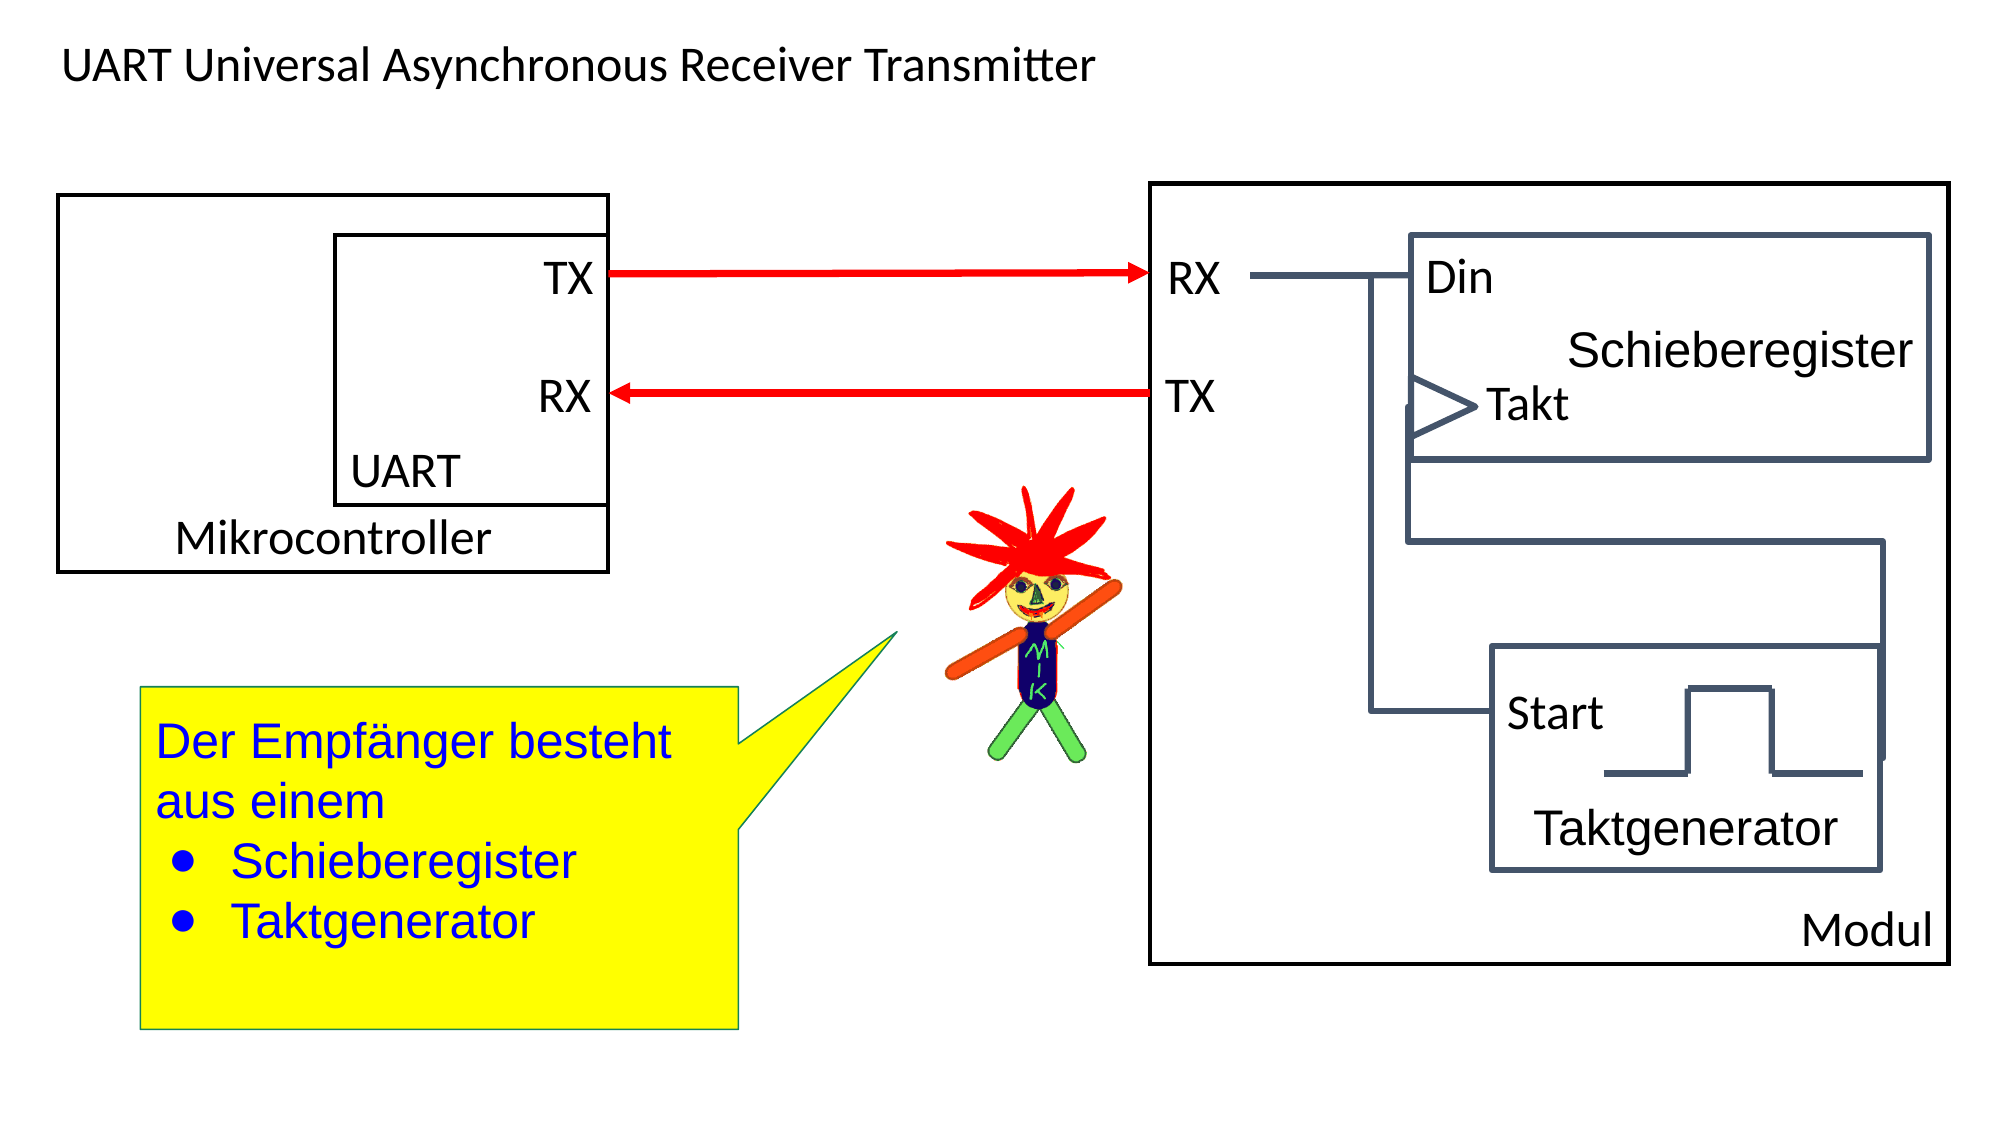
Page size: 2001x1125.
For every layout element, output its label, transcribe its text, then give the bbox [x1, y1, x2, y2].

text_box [1410, 406, 1881, 759]
text_box Der Empfänger besteht aus einem Schieberegister Taktgenerator [140, 631, 898, 1030]
text_box Schieberegister [1497, 235, 1929, 460]
text_box Takt [1497, 355, 1628, 405]
text_box TX [1149, 355, 1244, 431]
text_box RX [433, 355, 607, 431]
title UART Universal Asynchronous Receiver Transmitter [45, 30, 1411, 100]
text_box UART [335, 235, 609, 506]
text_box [1603, 645, 1863, 817]
text_box RX [1152, 237, 1251, 314]
text_box Modul [1149, 183, 1949, 965]
text_box TX [436, 237, 609, 314]
text_box Taktgenerator [1491, 766, 1880, 871]
text_box Din [1410, 228, 1568, 323]
text_box Mikrocontroller [58, 195, 609, 573]
picture [926, 478, 1134, 771]
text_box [1249, 275, 1493, 712]
